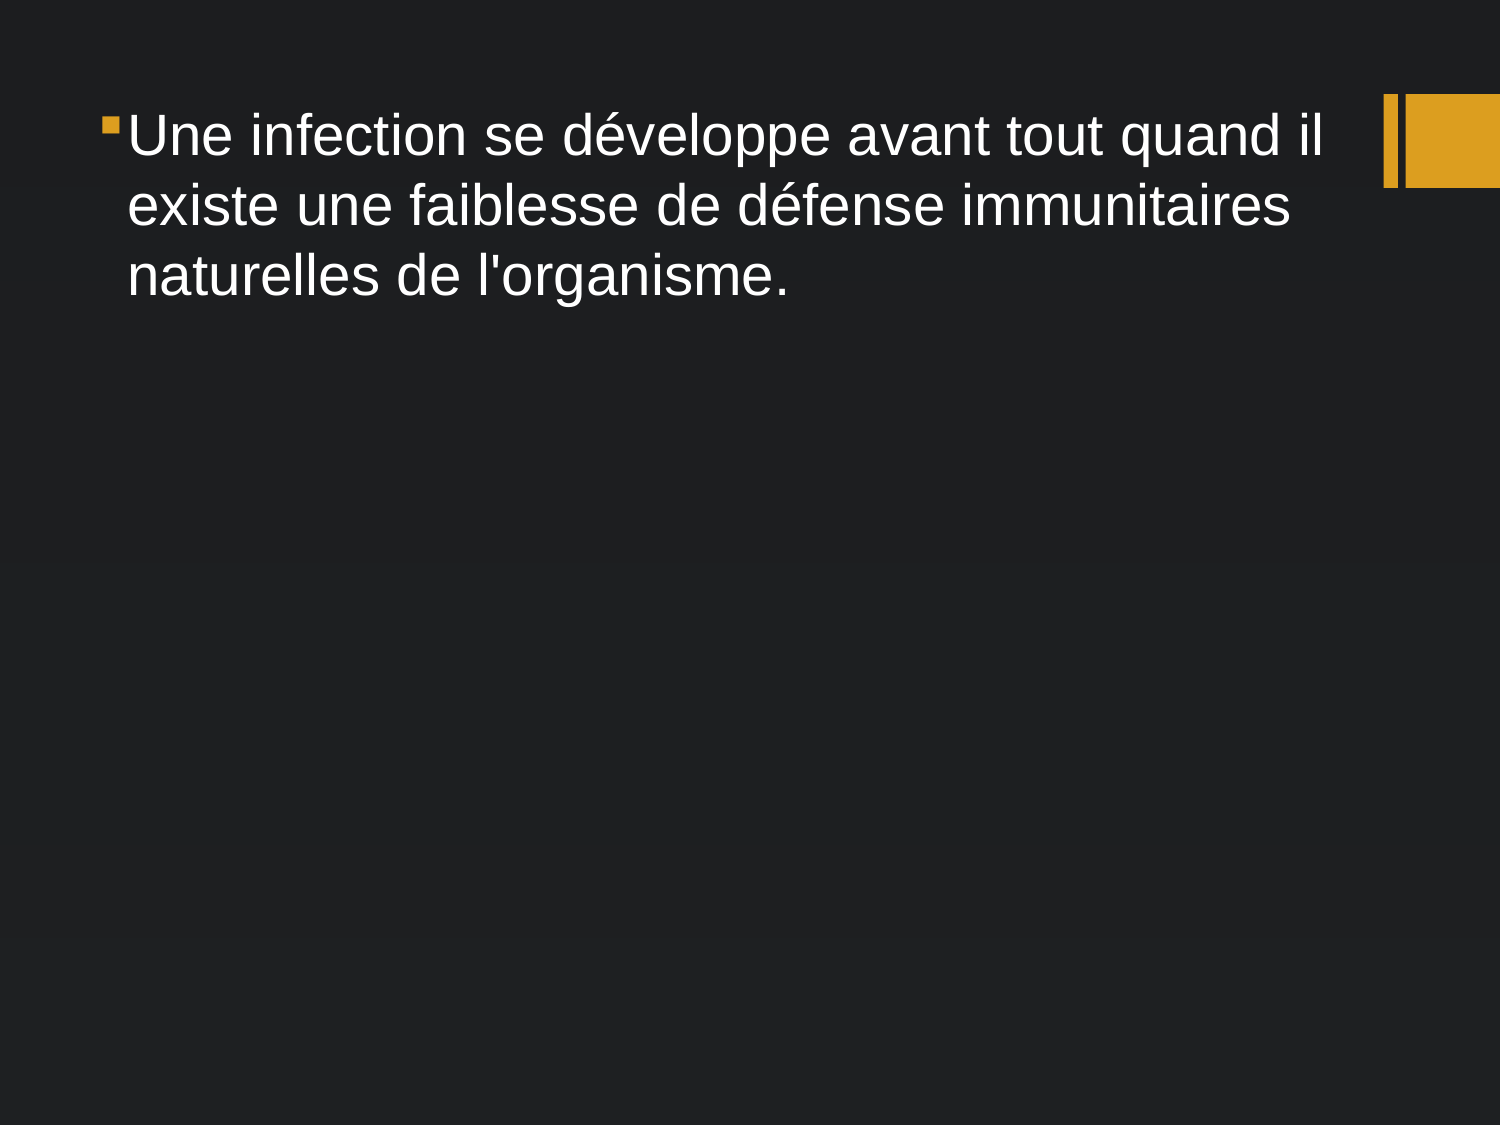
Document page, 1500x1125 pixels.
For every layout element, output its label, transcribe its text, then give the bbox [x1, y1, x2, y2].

list Une infection se développe avant tout quand il existe une faiblesse de défense immunitaires naturelles de l'organisme. [75, 90, 1436, 1005]
